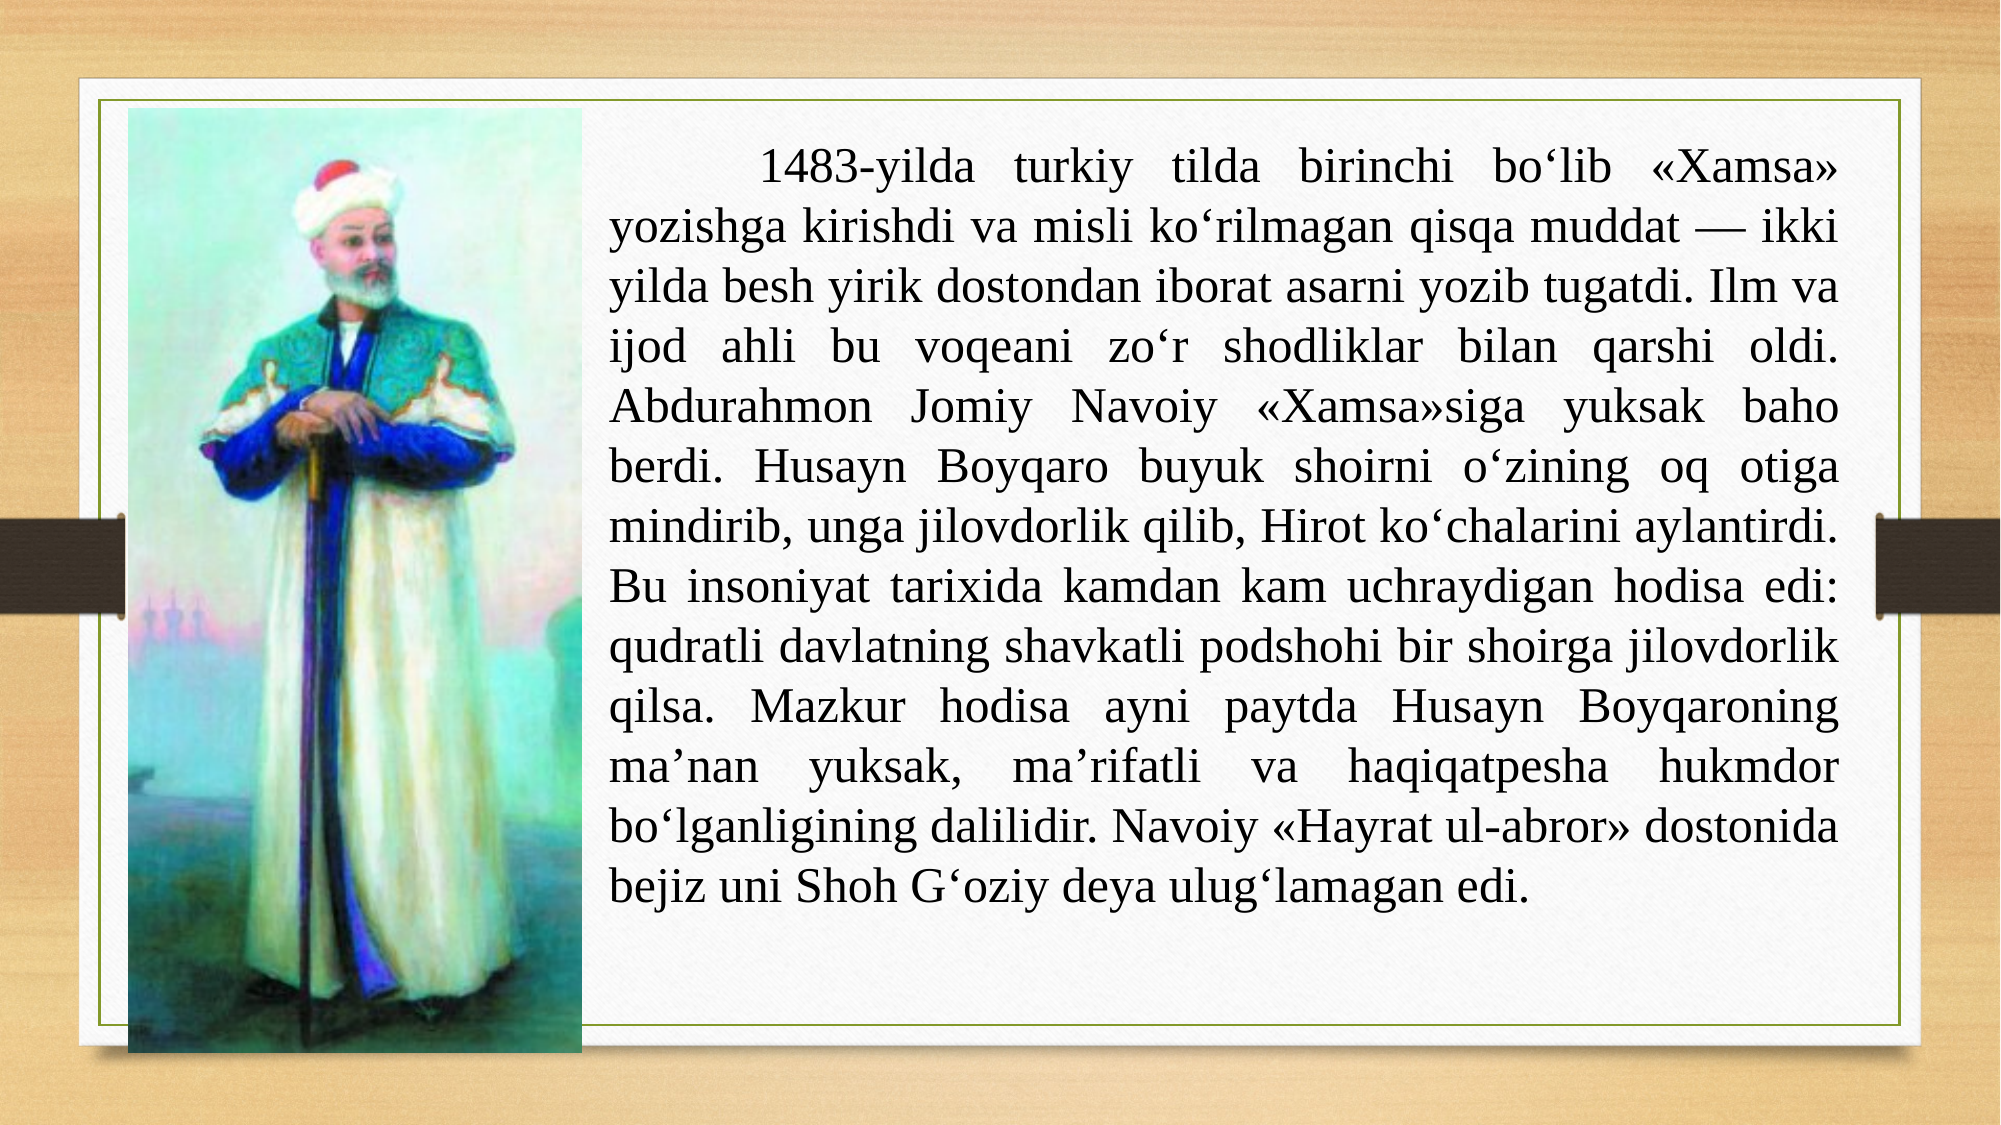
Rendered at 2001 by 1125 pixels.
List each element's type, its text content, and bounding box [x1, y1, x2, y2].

picture [0, 0, 2001, 1125]
text_box 1483-yilda turkiy tilda birinchi bo‘lib «Xamsa» yozishga kirishdi va misli ko‘rilmagan qisqa muddat — ikki yilda besh yirik dostondan iborat asarni yozib tugatdi. Ilm va ijod ahli bu voqeani zo‘r shodliklar bilan qarshi oldi. Abdurahmon Jomiy Navoiy «Xamsa»siga yuksak baho berdi. Husayn Boyqaro buyuk shoirni o‘zining oq otiga mindirib, unga jilovdorlik qilib, Hirot ko‘chalarini aylantirdi. Bu insoniyat tarixida kamdan kam uchraydigan hodisa edi: qudratli davlatning shavkatli podshohi bir shoirga jilovdorlik qilsa. Mazkur hodisa ayni paytda Husayn Boyqaroning ma’nan yuksak, ma’rifatli va haqiqatpesha hukmdor bo‘lganligining dalilidir. Navoiy «Hayrat ul-abror» dostonida bejiz uni Shoh G‘oziy deya ulug‘lamagan edi. [594, 125, 1855, 965]
